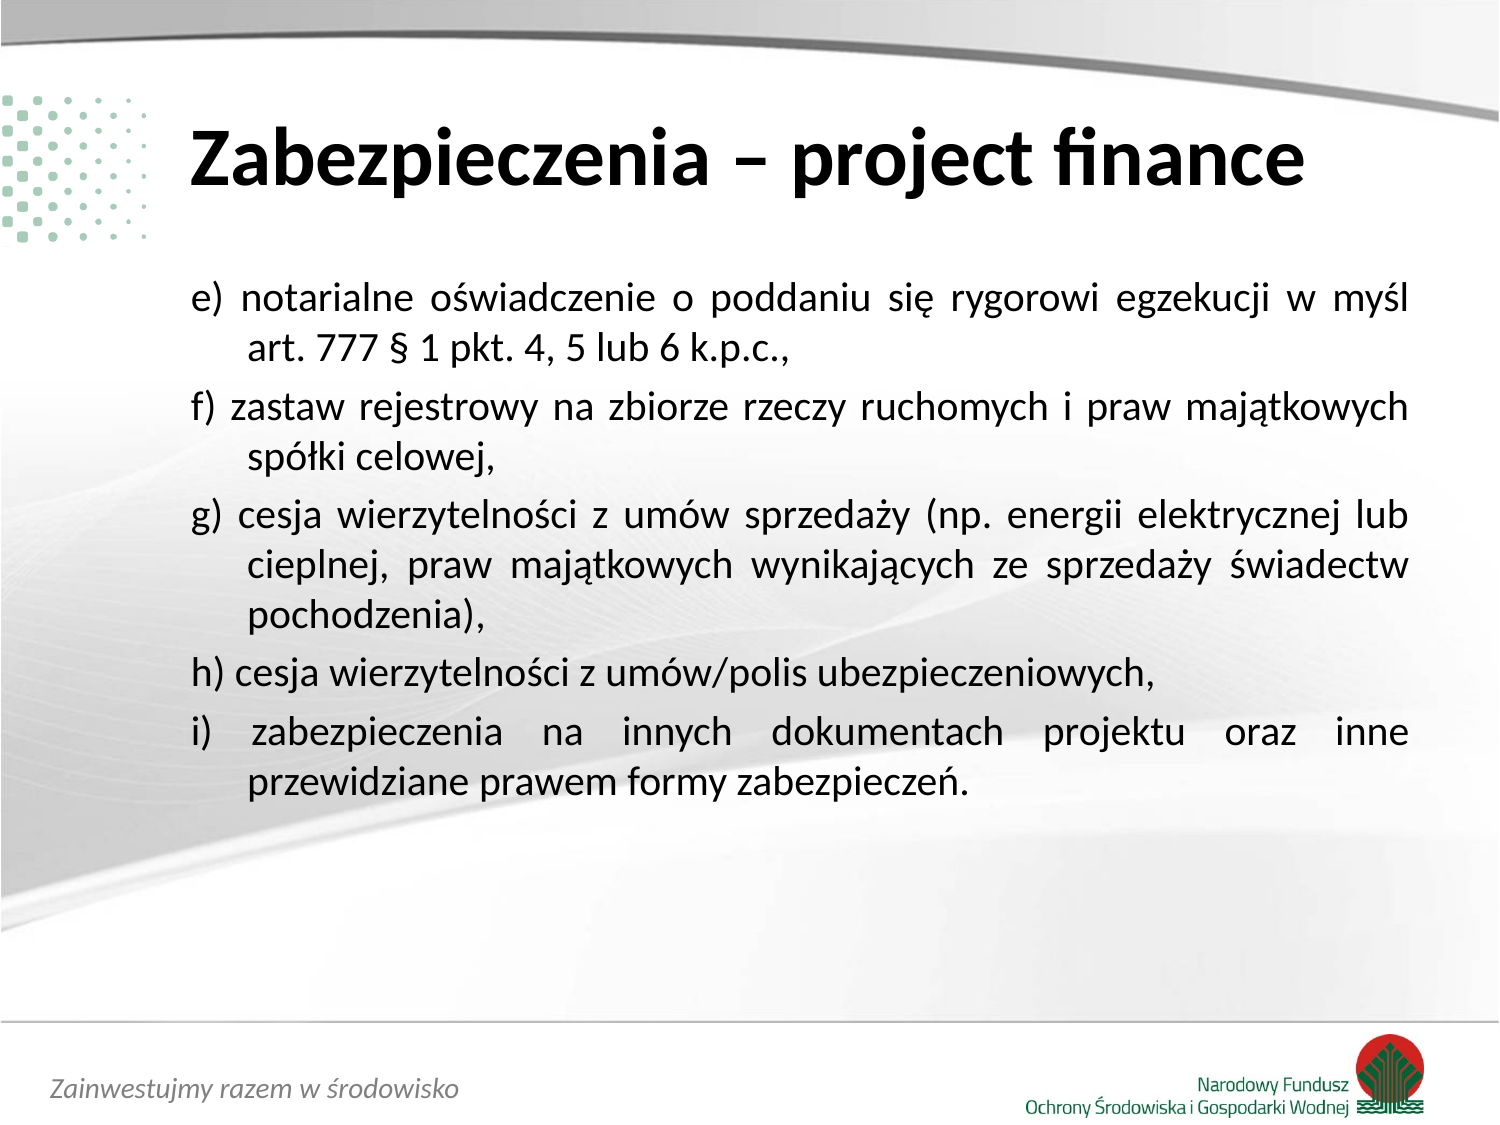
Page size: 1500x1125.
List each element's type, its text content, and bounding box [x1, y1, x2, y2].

picture [0, 0, 1499, 1023]
list e) notarialne oświadczenie o poddaniu się rygorowi egzekucji w myśl art. 777 § 1 pkt. 4, 5 lub 6 k.p.c., f) zastaw rejestrowy na zbiorze rzeczy ruchomych i praw majątkowych spółki celowej, g) cesja wierzytelności z umów sprzedaży (np. energii elektrycznej lub cieplnej, praw majątkowych wynikających ze sprzedaży świadectw pochodzenia), h) cesja wierzytelności z umów/polis ubezpieczeniowych, i) zabezpieczenia na innych dokumentach projektu oraz inne przewidziane prawem formy zabezpieczeń. [175, 262, 1425, 1005]
picture [1026, 1034, 1424, 1118]
title Zabezpieczenia – project finance [175, 58, 1425, 247]
